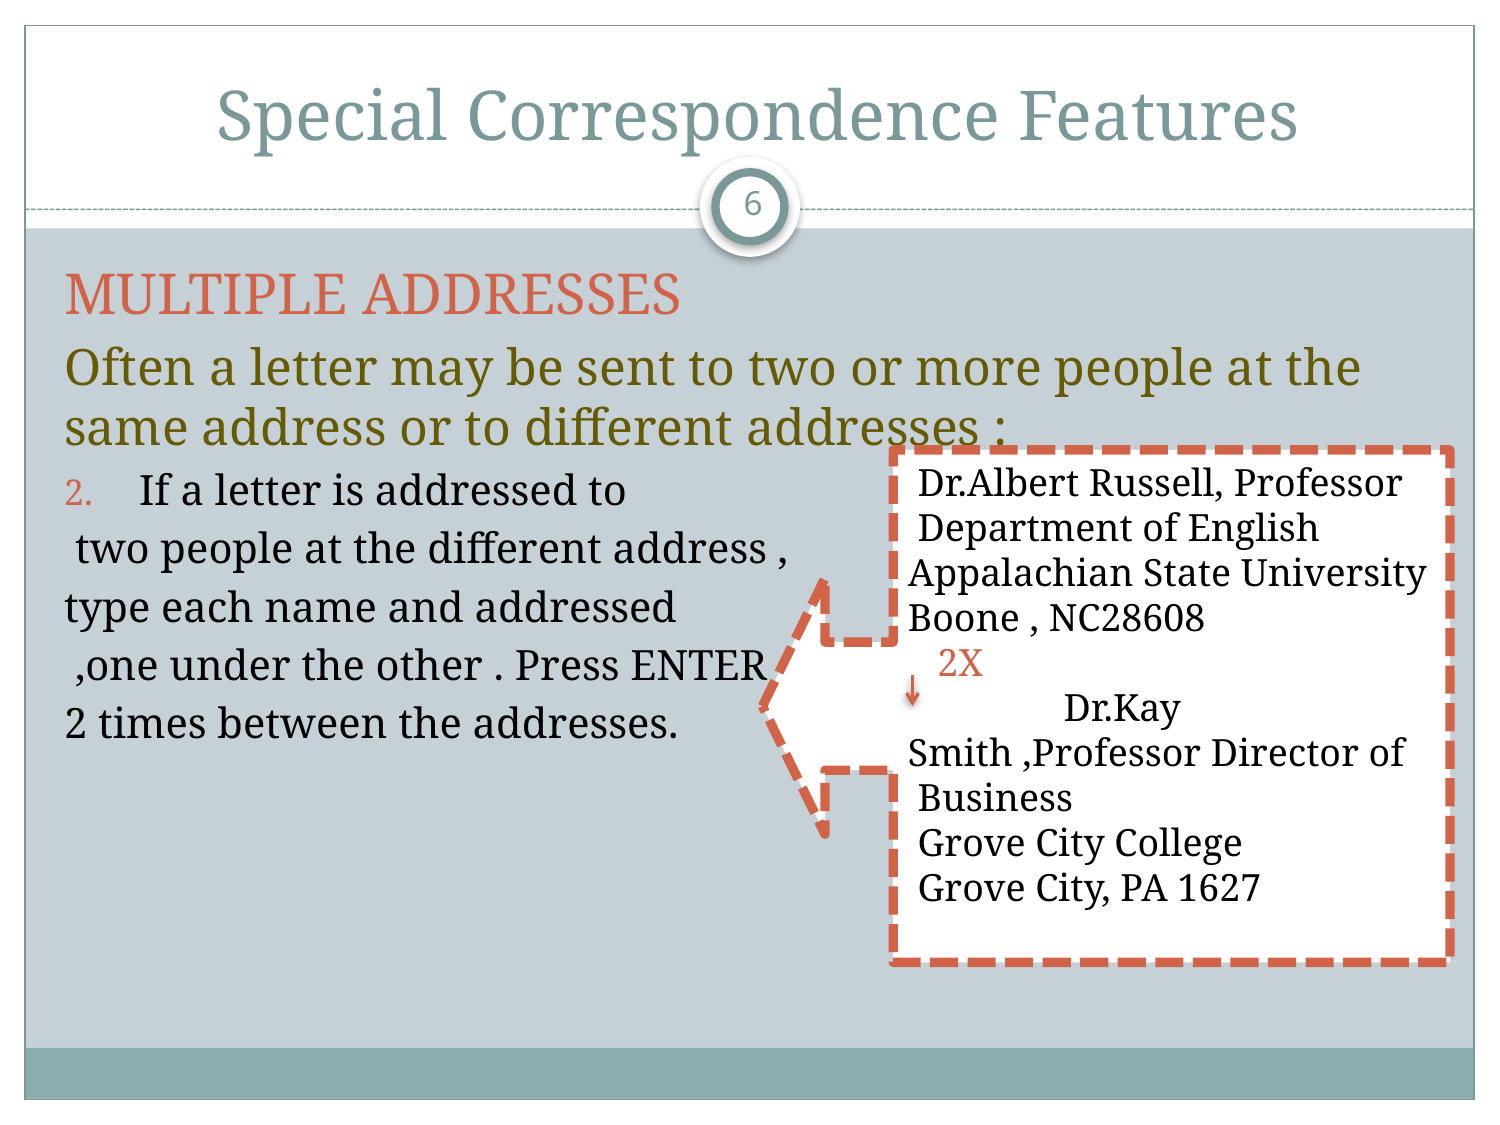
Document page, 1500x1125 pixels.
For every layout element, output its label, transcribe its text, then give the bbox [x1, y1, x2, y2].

title Special Correspondence Features [49, 37, 1450, 162]
list MULTIPLE ADDRESSES Often a letter may be sent to two or more people at the same address or to different addresses : If a letter is addressed to two people at the different address , type each name and addressed ,one under the other . Press ENTER 2 times between the addresses. [49, 250, 1445, 1001]
slide_number 6 [715, 168, 791, 241]
text_box Dr.Albert Russell, Professor Department of English Appalachian State University Boone , NC28608 2X Dr.Kay Smith ,Professor Director of Business Grove City College Grove City, PA 1627 [761, 448, 1451, 964]
